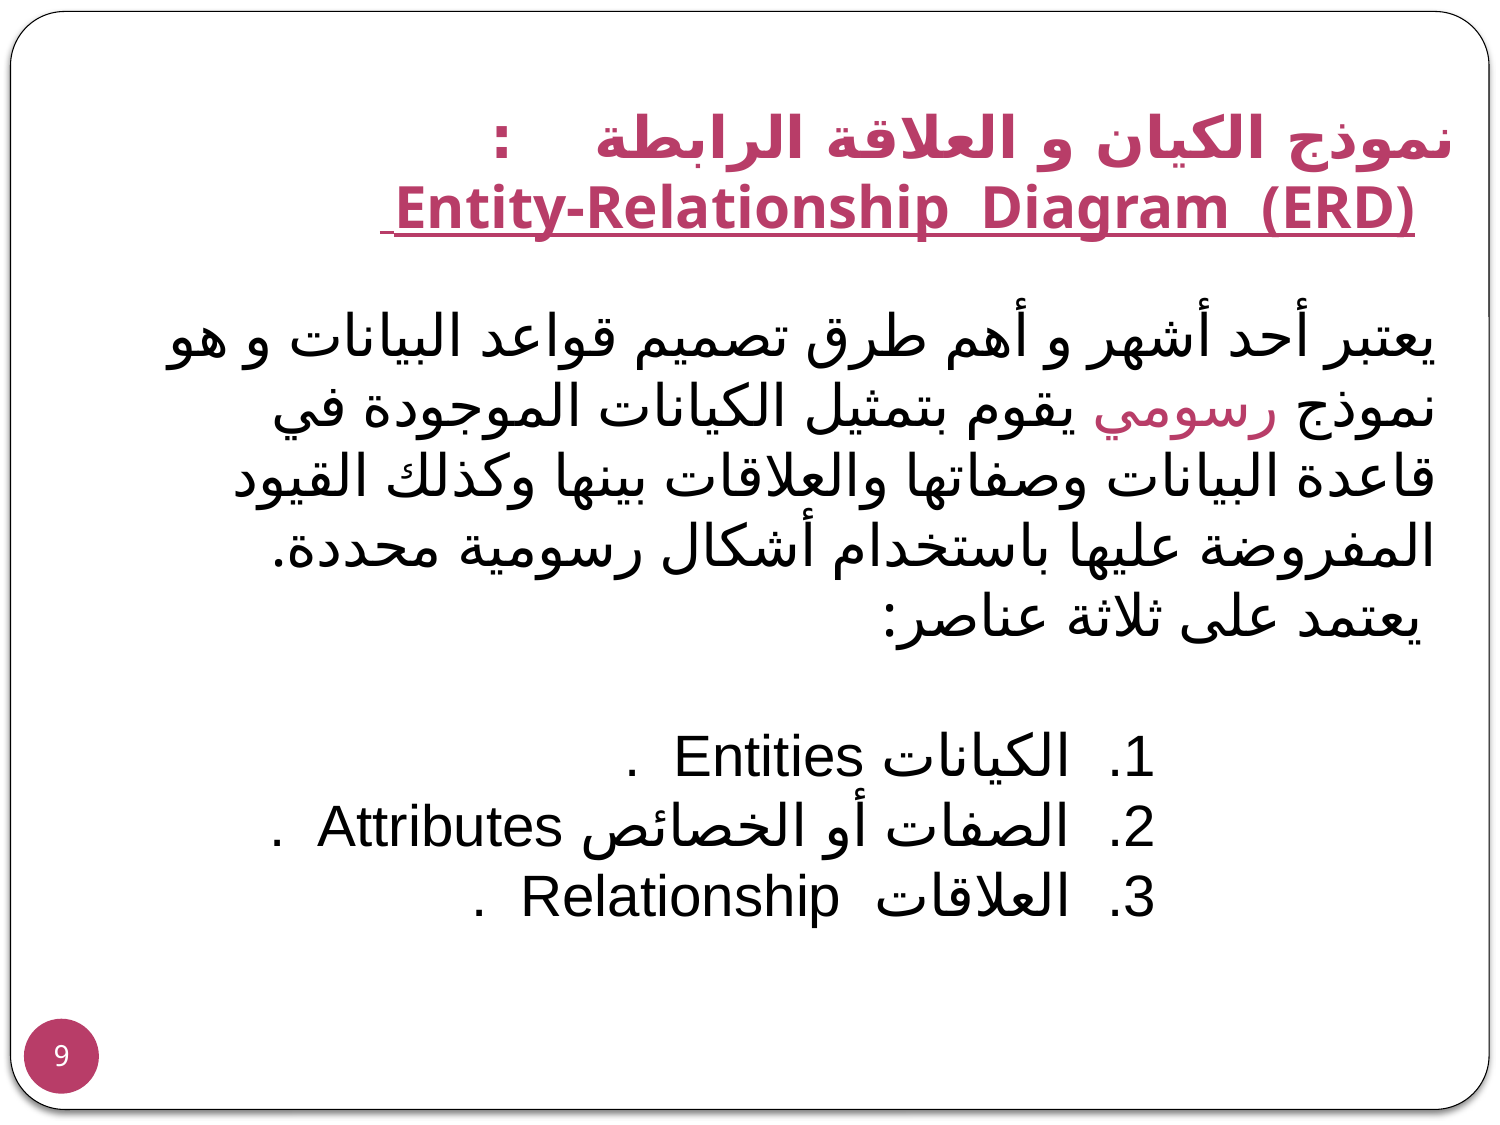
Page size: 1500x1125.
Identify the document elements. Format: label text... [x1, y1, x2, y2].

text_box يعتبر أحد أشهر و أهم طرق تصميم قواعد البيانات و هو نموذج رسومي يقوم بتمثيل الكيانات الموجودة في قاعدة البيانات وصفاتها والعلاقات بينها وكذلك القيود المفروضة عليها باستخدام أشكال رسومية محددة. يعتمد على ثلاثة عناصر: الكيانات Entities . الصفات أو الخصائص Attributes . العلاقات Relationship . [100, 290, 1471, 1006]
slide_number 9 [23, 1018, 99, 1094]
text_box نموذج الكيان و العلاقة الرابطة : Entity-Relationship Diagram (ERD) [64, 42, 1471, 248]
